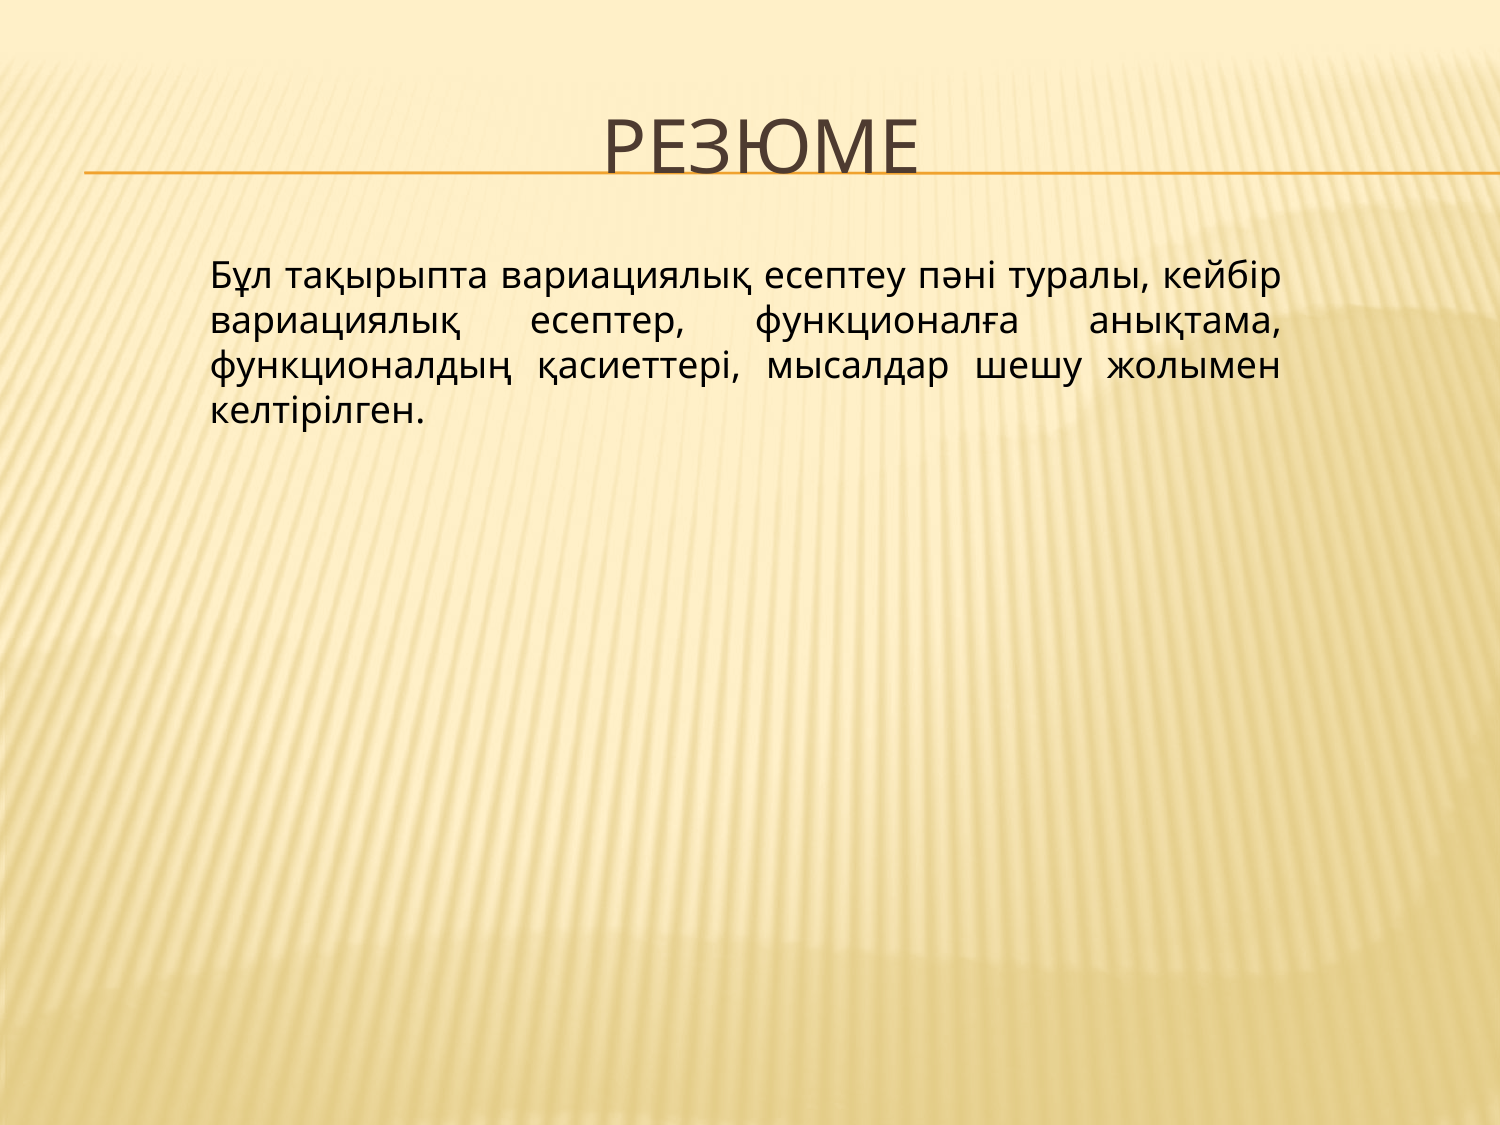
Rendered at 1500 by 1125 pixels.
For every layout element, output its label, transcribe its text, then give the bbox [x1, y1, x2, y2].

text_box Бұл тақырыпта вариациялық есептеу пәні туралы, кейбір вариациялық есептер, функционалға анықтама, функционалдың қасиеттері, мысалдар шешу жолымен келтірілген. [194, 243, 1297, 484]
title РЕЗЮМЕ [49, 75, 1475, 213]
